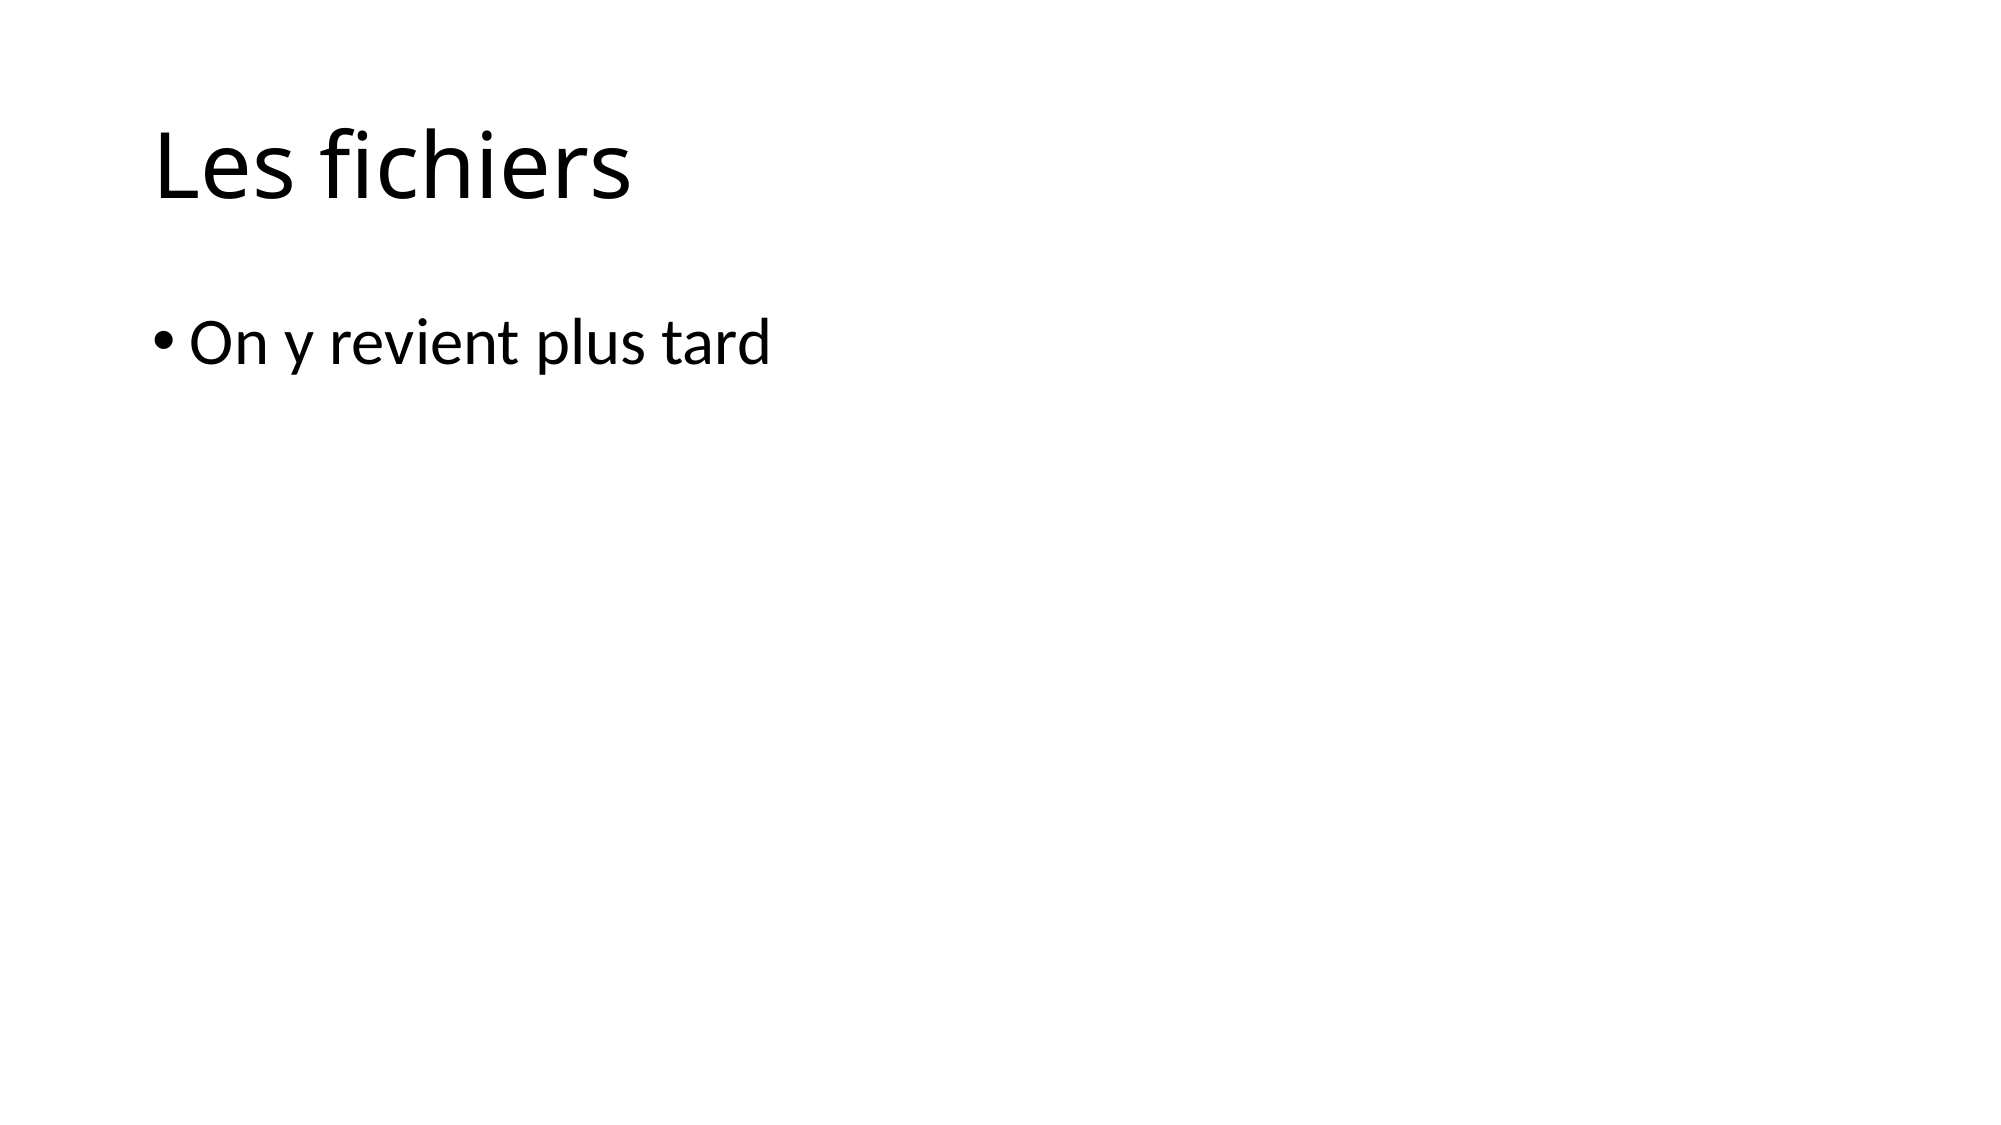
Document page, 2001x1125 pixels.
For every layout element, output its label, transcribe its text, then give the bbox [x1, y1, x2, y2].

list On y revient plus tard [137, 299, 1863, 1014]
title Les fichiers [137, 59, 1863, 278]
